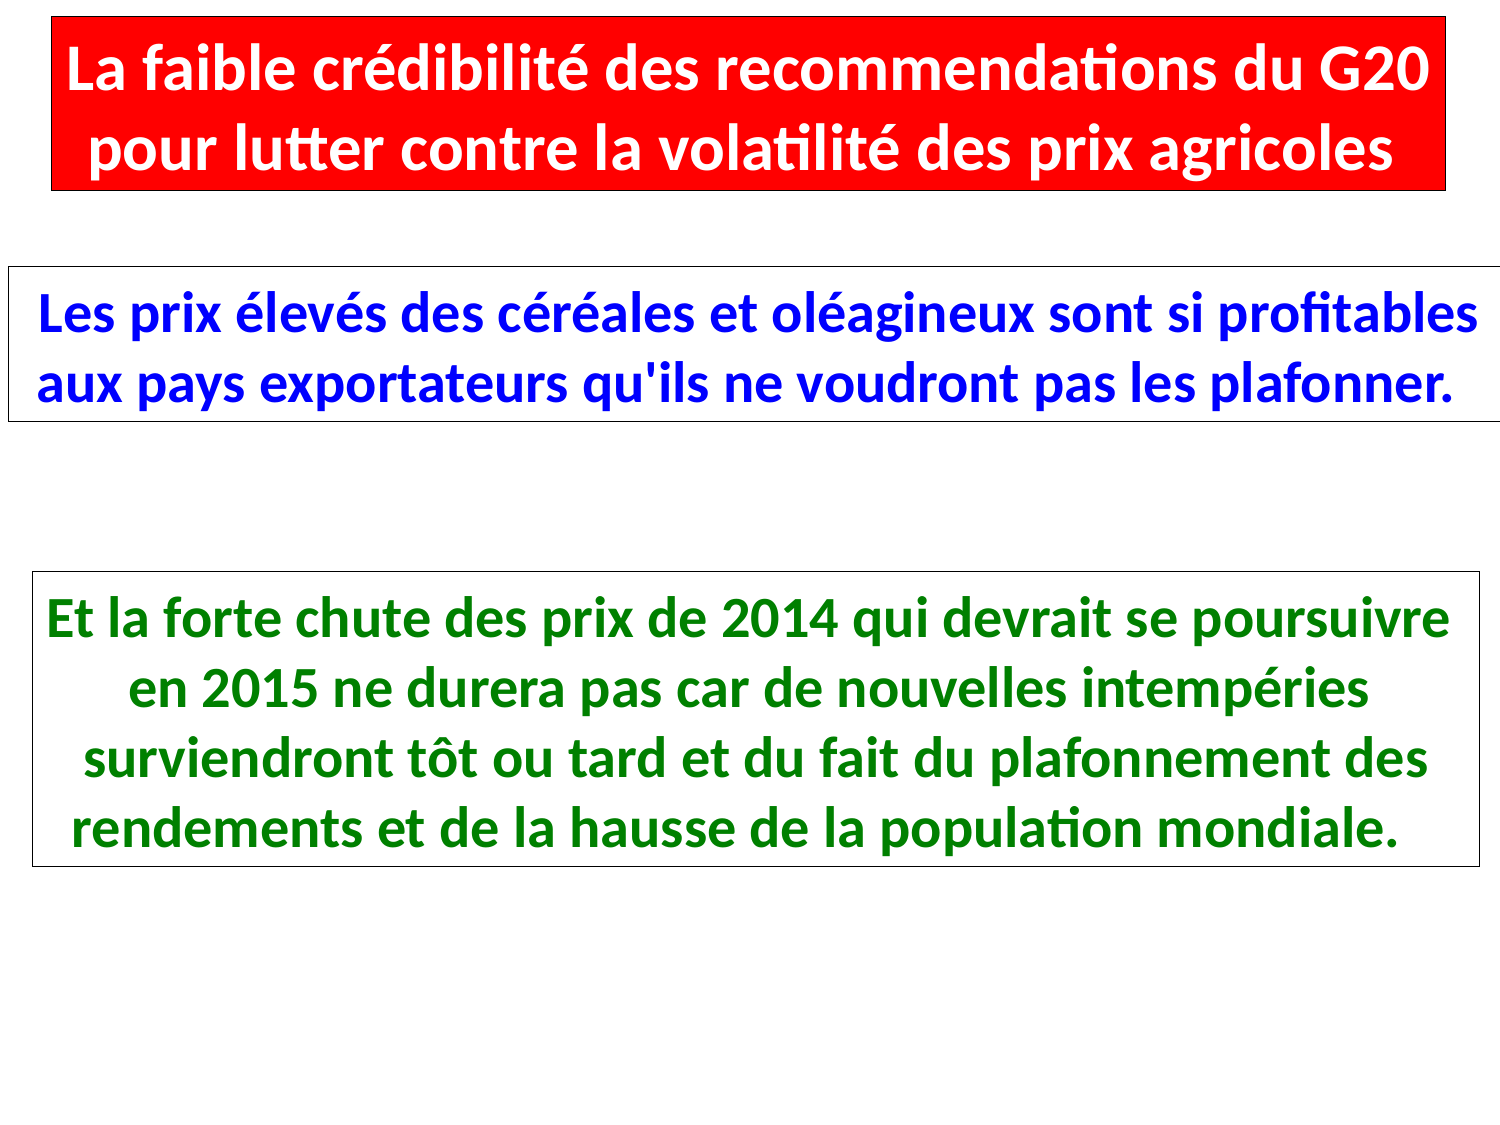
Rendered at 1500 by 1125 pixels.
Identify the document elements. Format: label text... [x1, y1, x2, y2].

text_box Et la forte chute des prix de 2014 qui devrait se poursuivre en 2015 ne durera pas car de nouvelles intempéries surviendront tôt ou tard et du fait du plafonnement des rendements et de la hausse de la population mondiale. [32, 571, 1480, 867]
text_box La faible crédibilité des recommendations du G20 pour lutter contre la volatilité des prix agricoles [51, 16, 1446, 191]
text_box Les prix élevés des céréales et oléagineux sont si profitables aux pays exportateurs qu'ils ne voudront pas les plafonner. [8, 266, 1500, 422]
